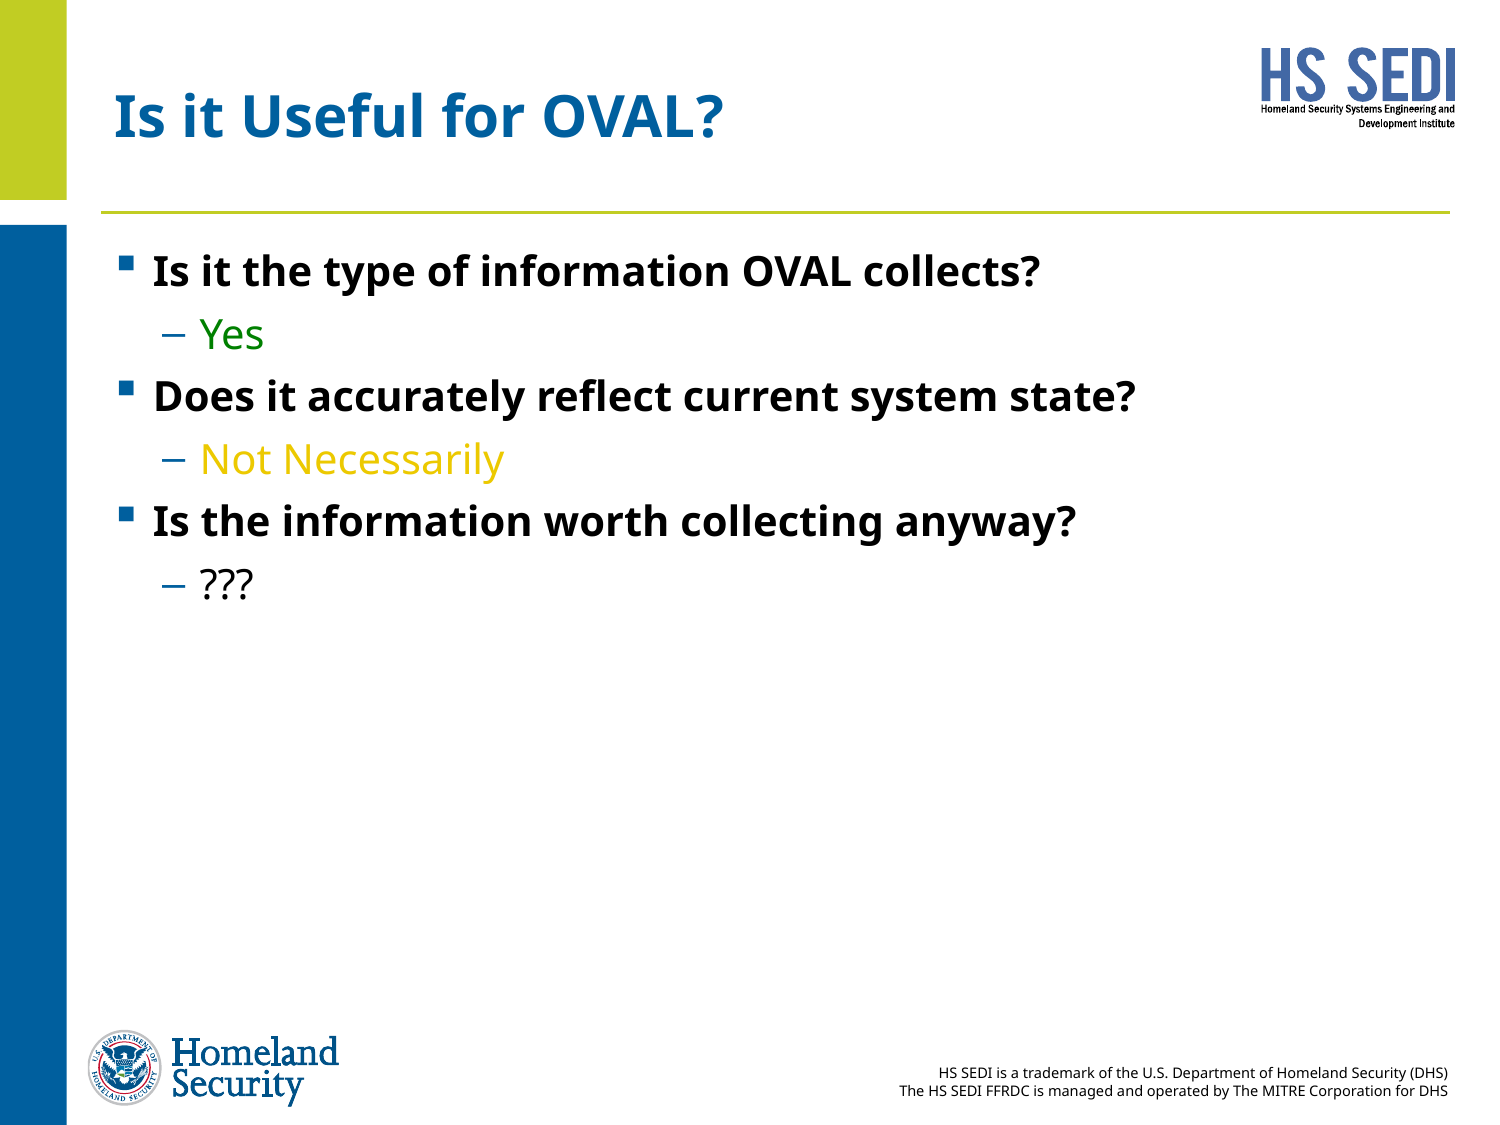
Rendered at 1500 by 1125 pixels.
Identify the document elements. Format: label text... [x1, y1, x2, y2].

list Is it the type of information OVAL collects? Yes Does it accurately reflect current system state? Not Necessarily Is the information worth collecting anyway? ??? [99, 237, 1450, 1005]
title Is it Useful for OVAL? [99, 45, 1248, 188]
